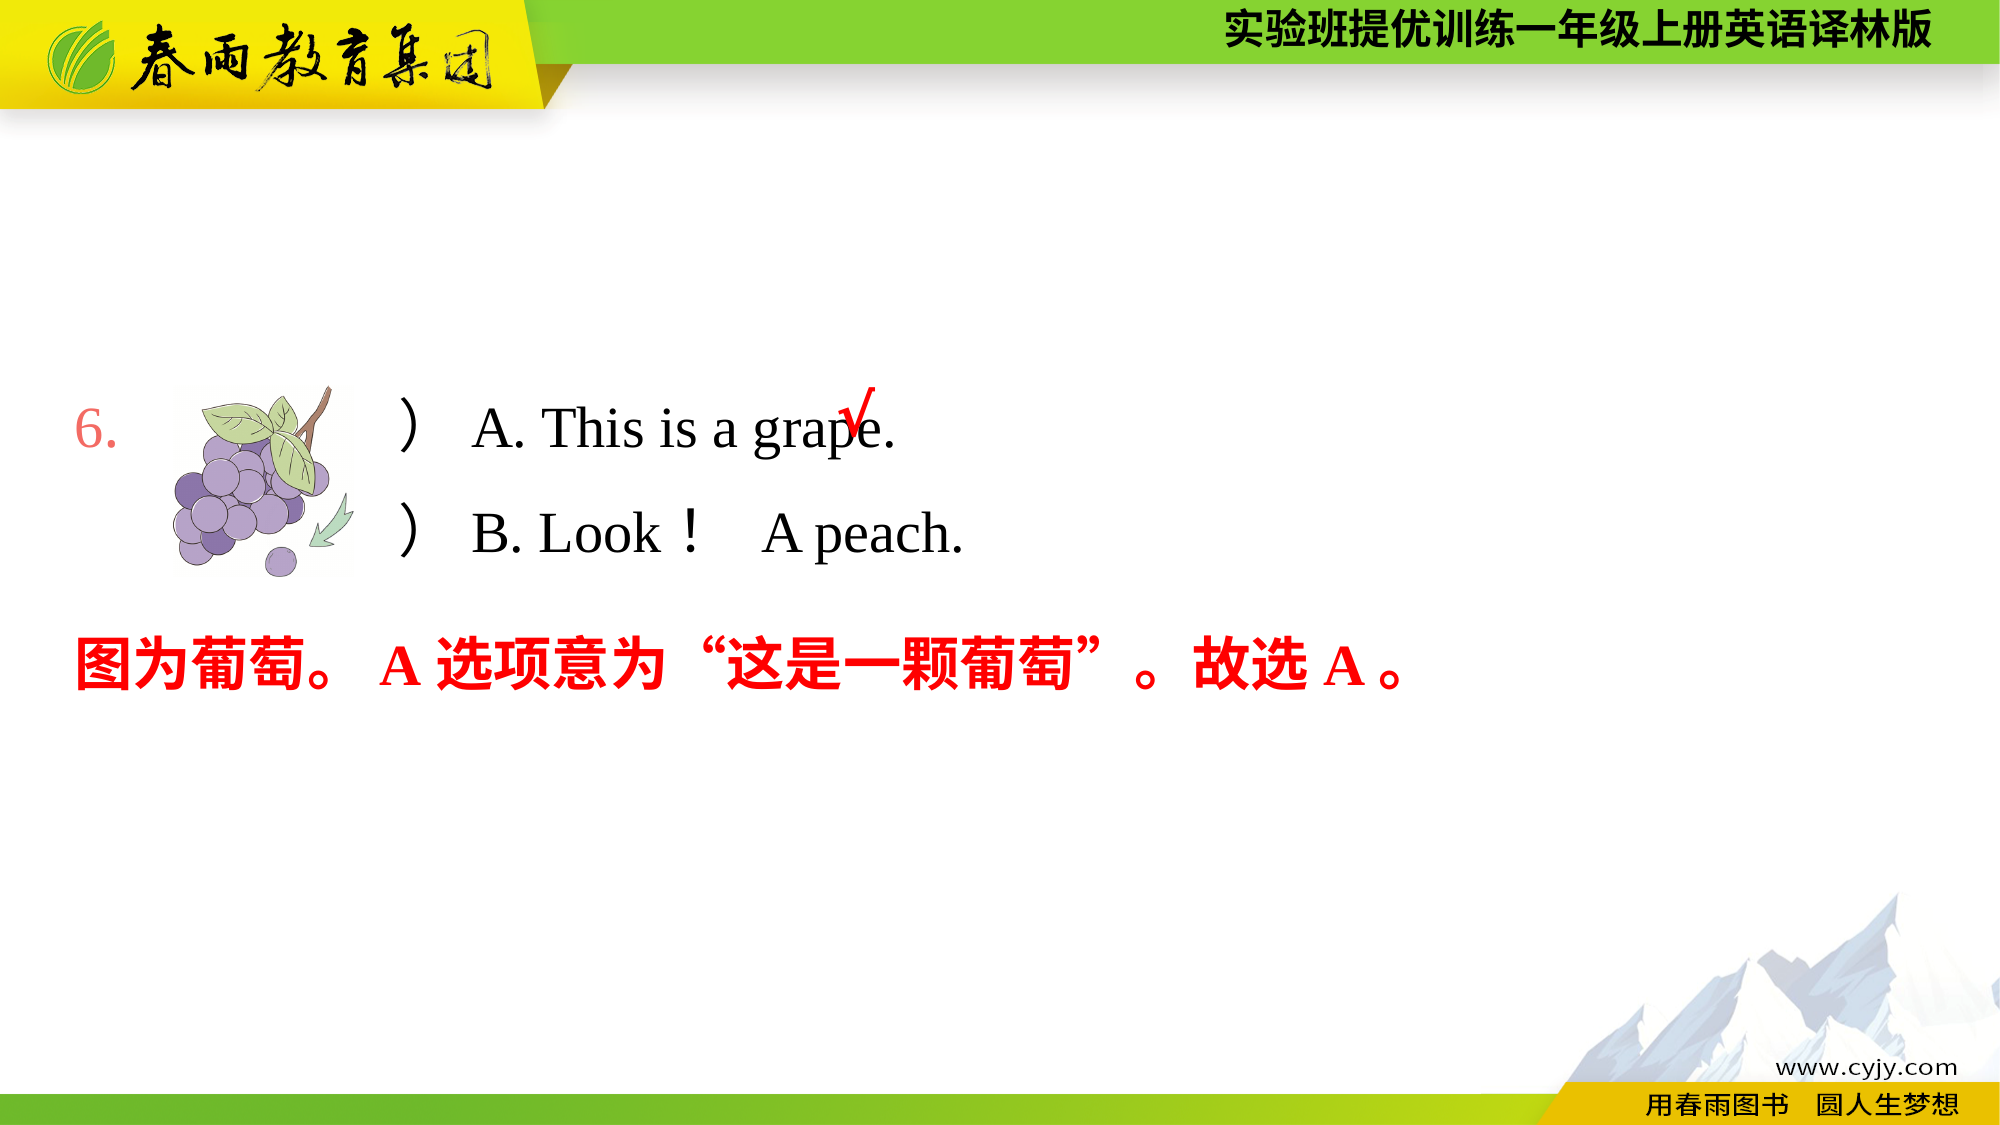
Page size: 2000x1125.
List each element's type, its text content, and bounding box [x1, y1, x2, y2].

text_box 图为葡萄。A选项意为“这是一颗葡萄”。故选A。 [59, 584, 1944, 705]
list 6. （ ）A. This is a grape. （ ）B. Look！ A peach. [59, 346, 1944, 561]
picture [0, 0, 2000, 1125]
text_box √ [821, 370, 890, 456]
